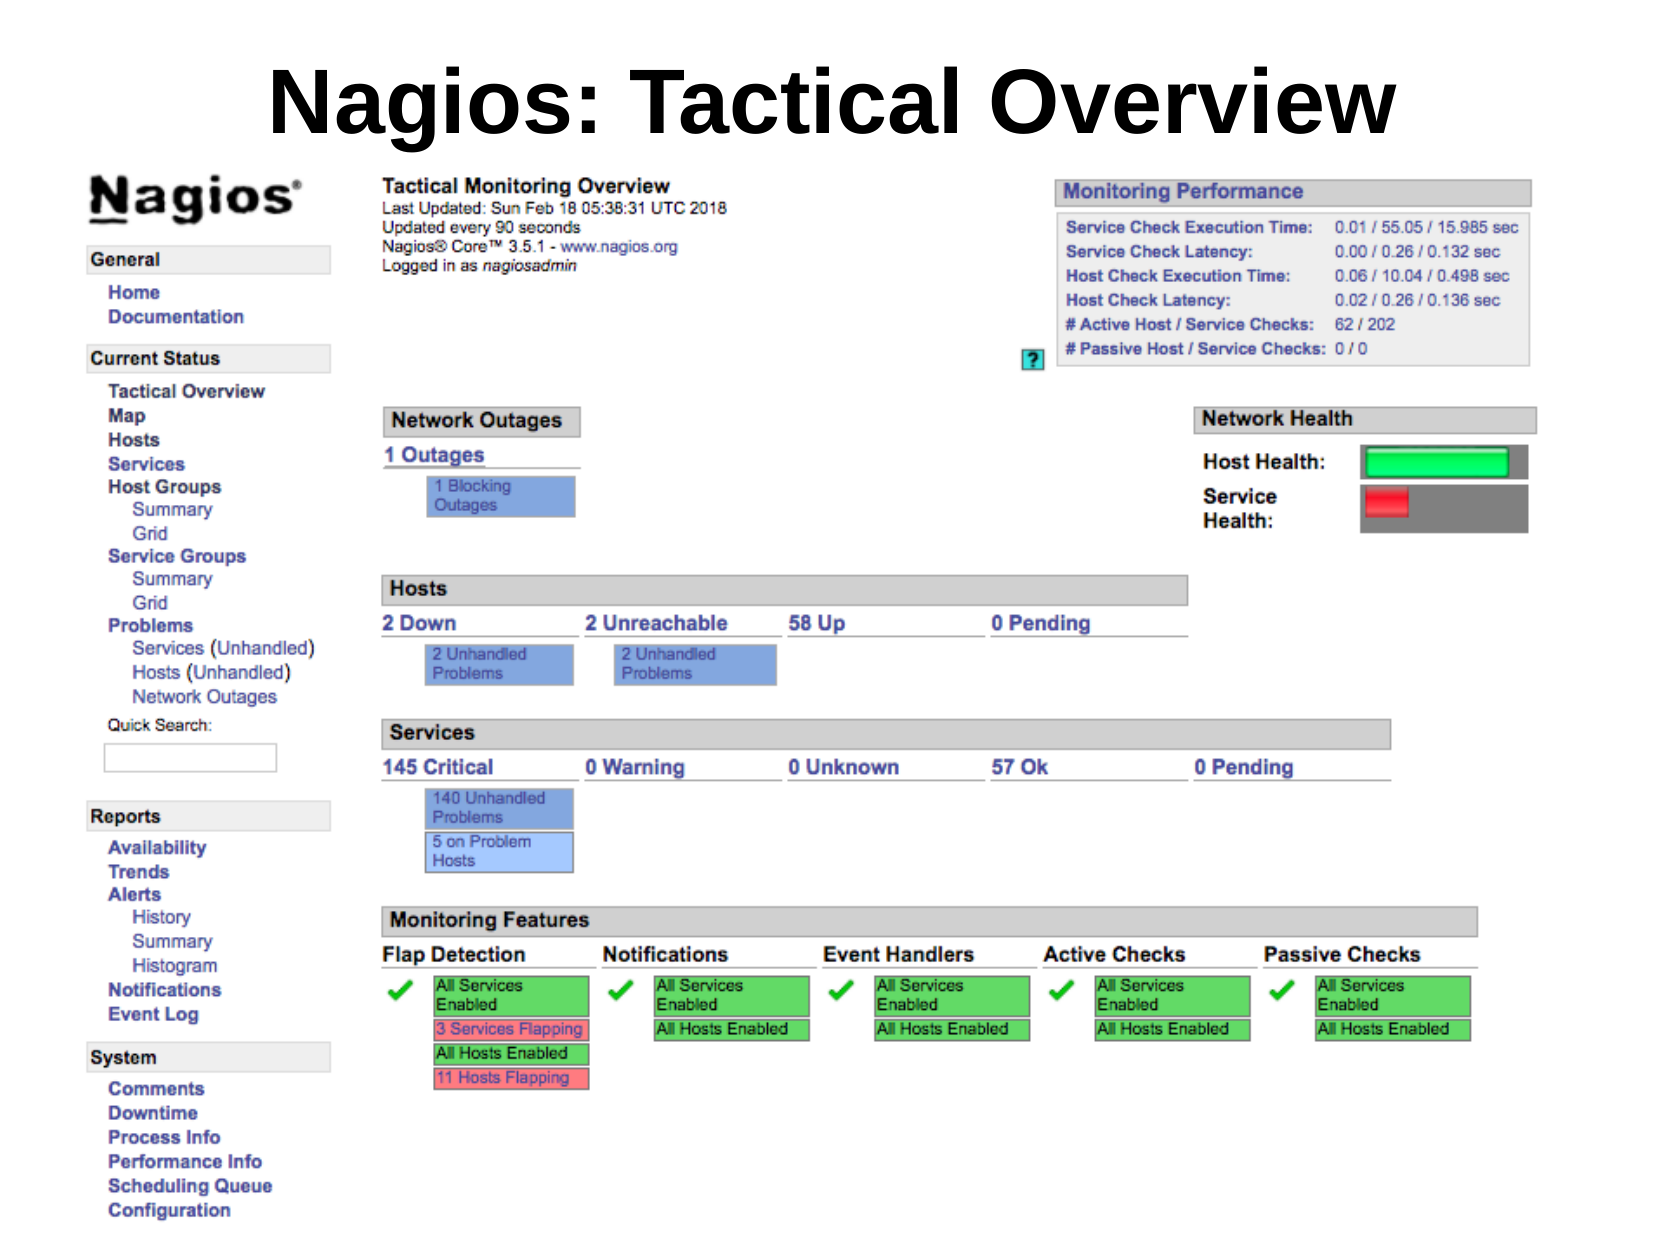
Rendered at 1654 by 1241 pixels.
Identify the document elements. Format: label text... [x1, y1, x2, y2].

text_box Nagios: Tactical Overview [88, 34, 1577, 160]
picture [78, 163, 1541, 1224]
